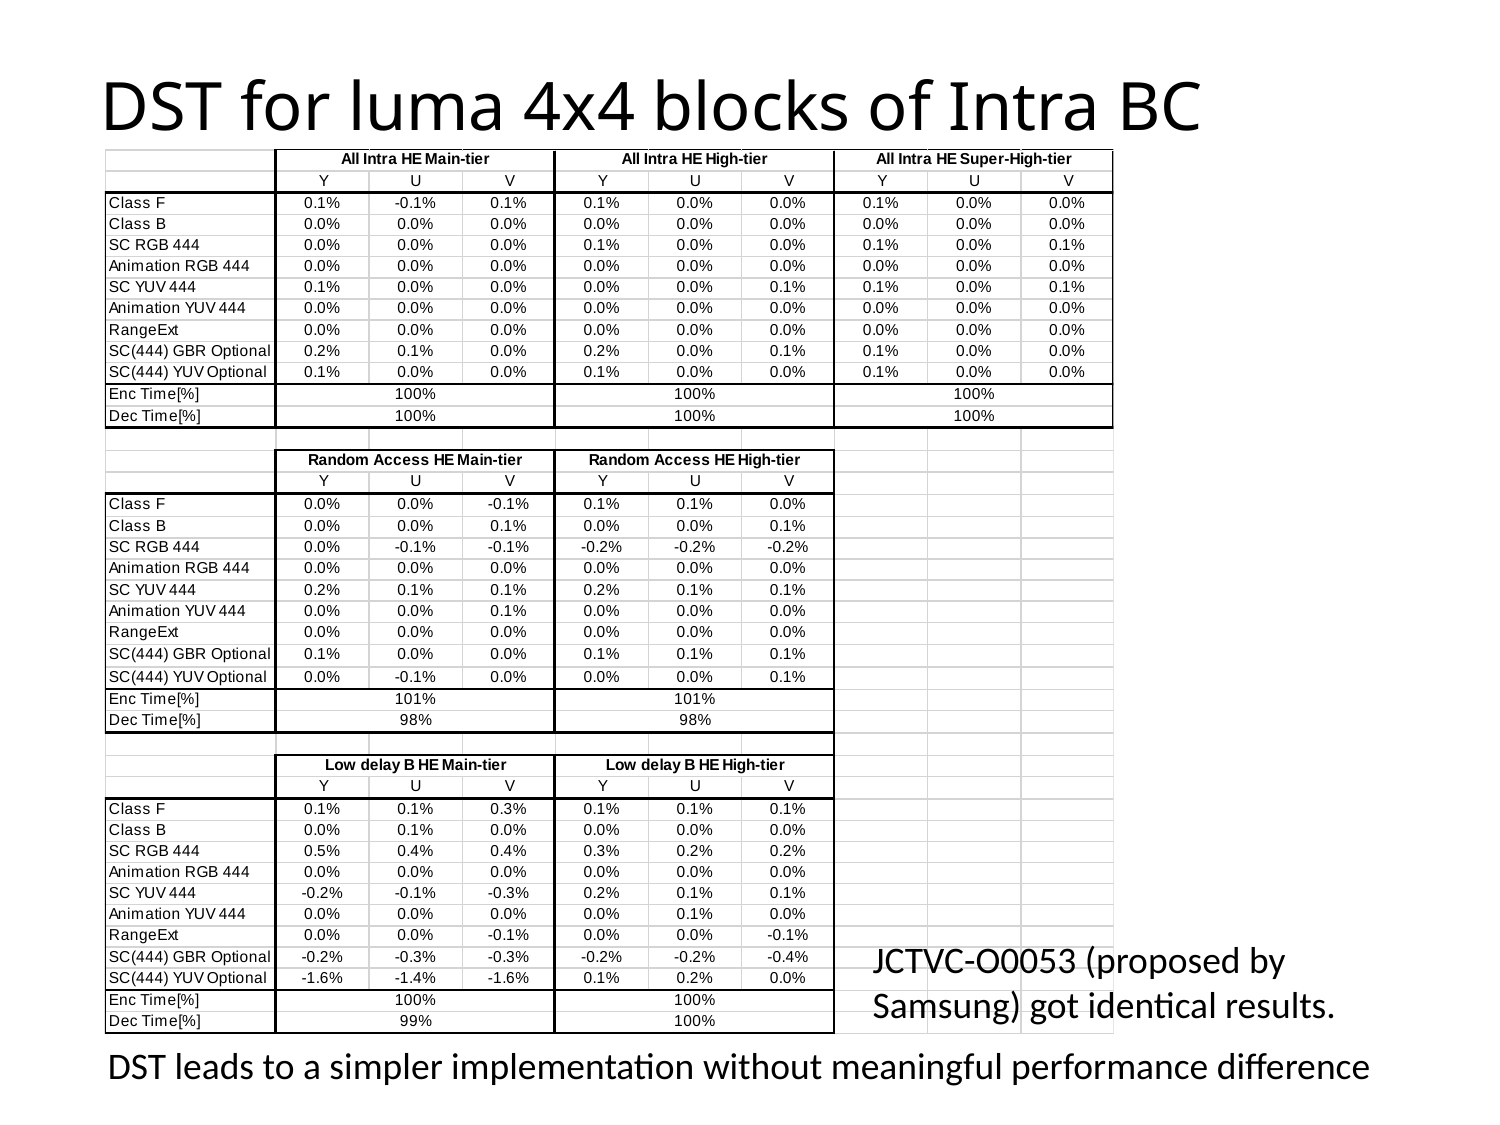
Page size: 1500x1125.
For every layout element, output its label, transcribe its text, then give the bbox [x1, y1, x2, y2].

text_box JCTVC-O0053 (proposed by Samsung) got identical results. [1115, 928, 1455, 1034]
picture [104, 149, 1115, 1035]
text_box DST leads to a simpler implementation without meaningful performance difference [93, 1034, 1387, 1095]
title DST for luma 4x4 blocks of Intra BC [85, 0, 1380, 218]
